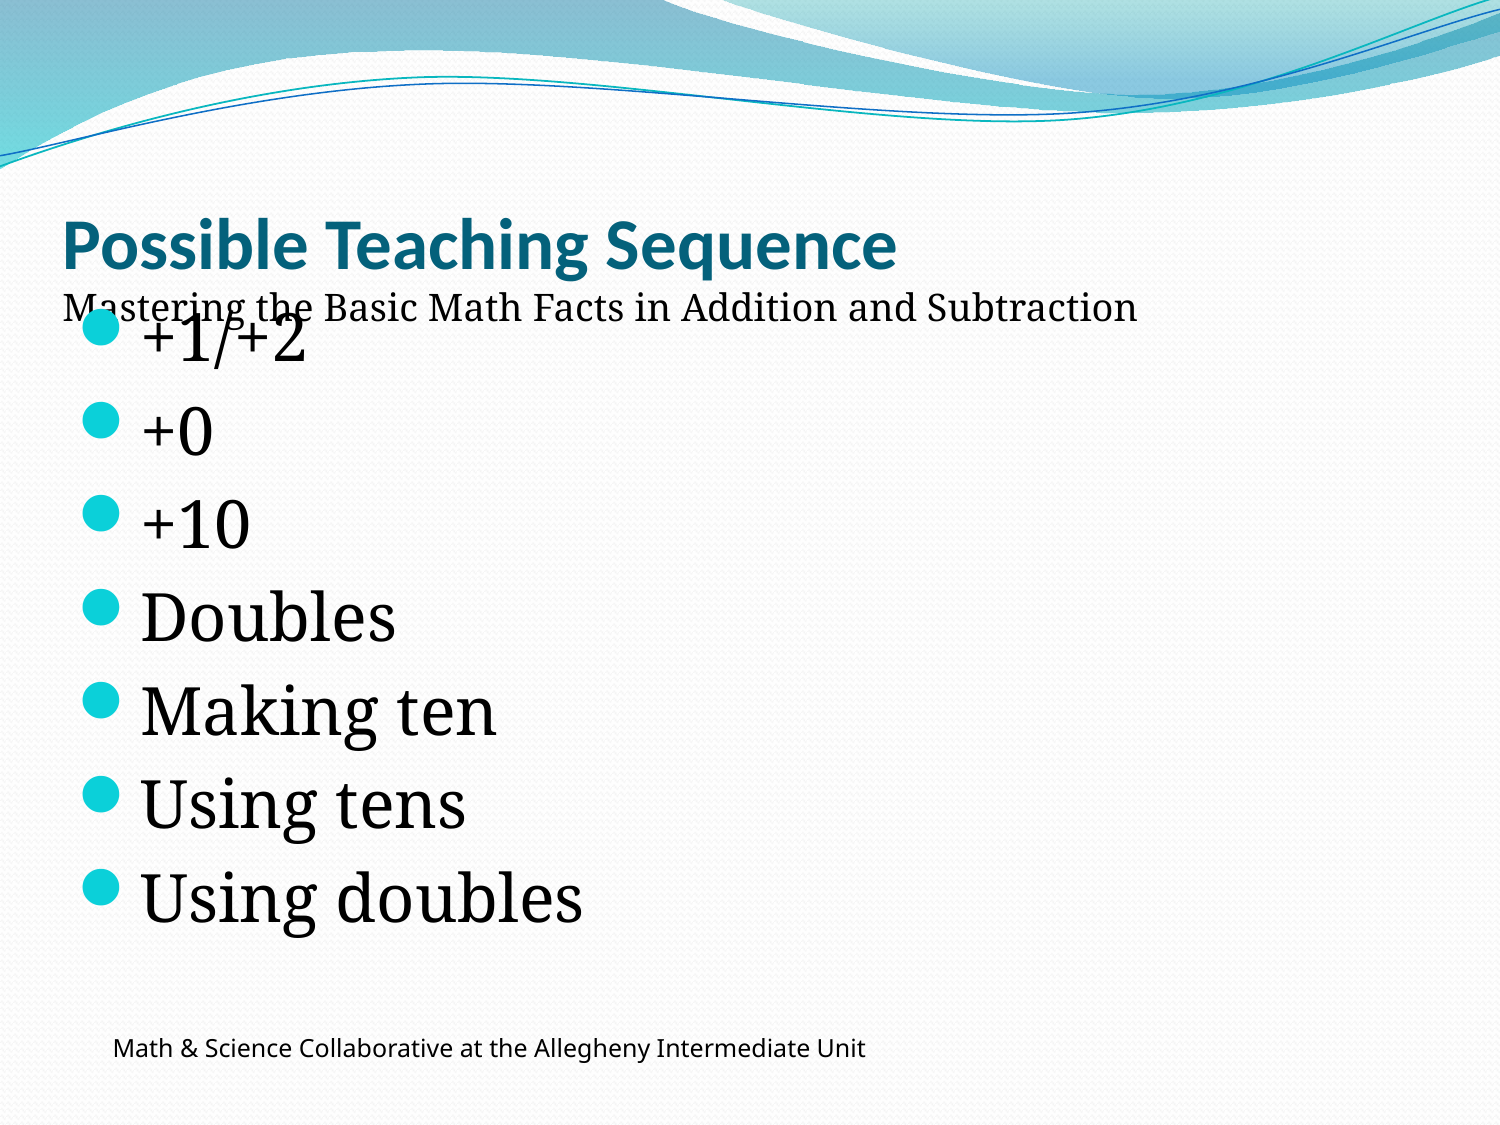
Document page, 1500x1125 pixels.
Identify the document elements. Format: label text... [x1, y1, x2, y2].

list +1/+2 +0 +10 Doubles Making ten Using tens Using doubles [62, 287, 1425, 1038]
footer Math & Science Collaborative at the Allegheny Intermediate Unit [112, 999, 1350, 1063]
title Possible Teaching Sequence Mastering the Basic Math Facts in Addition and Subtraction [62, 187, 1500, 375]
